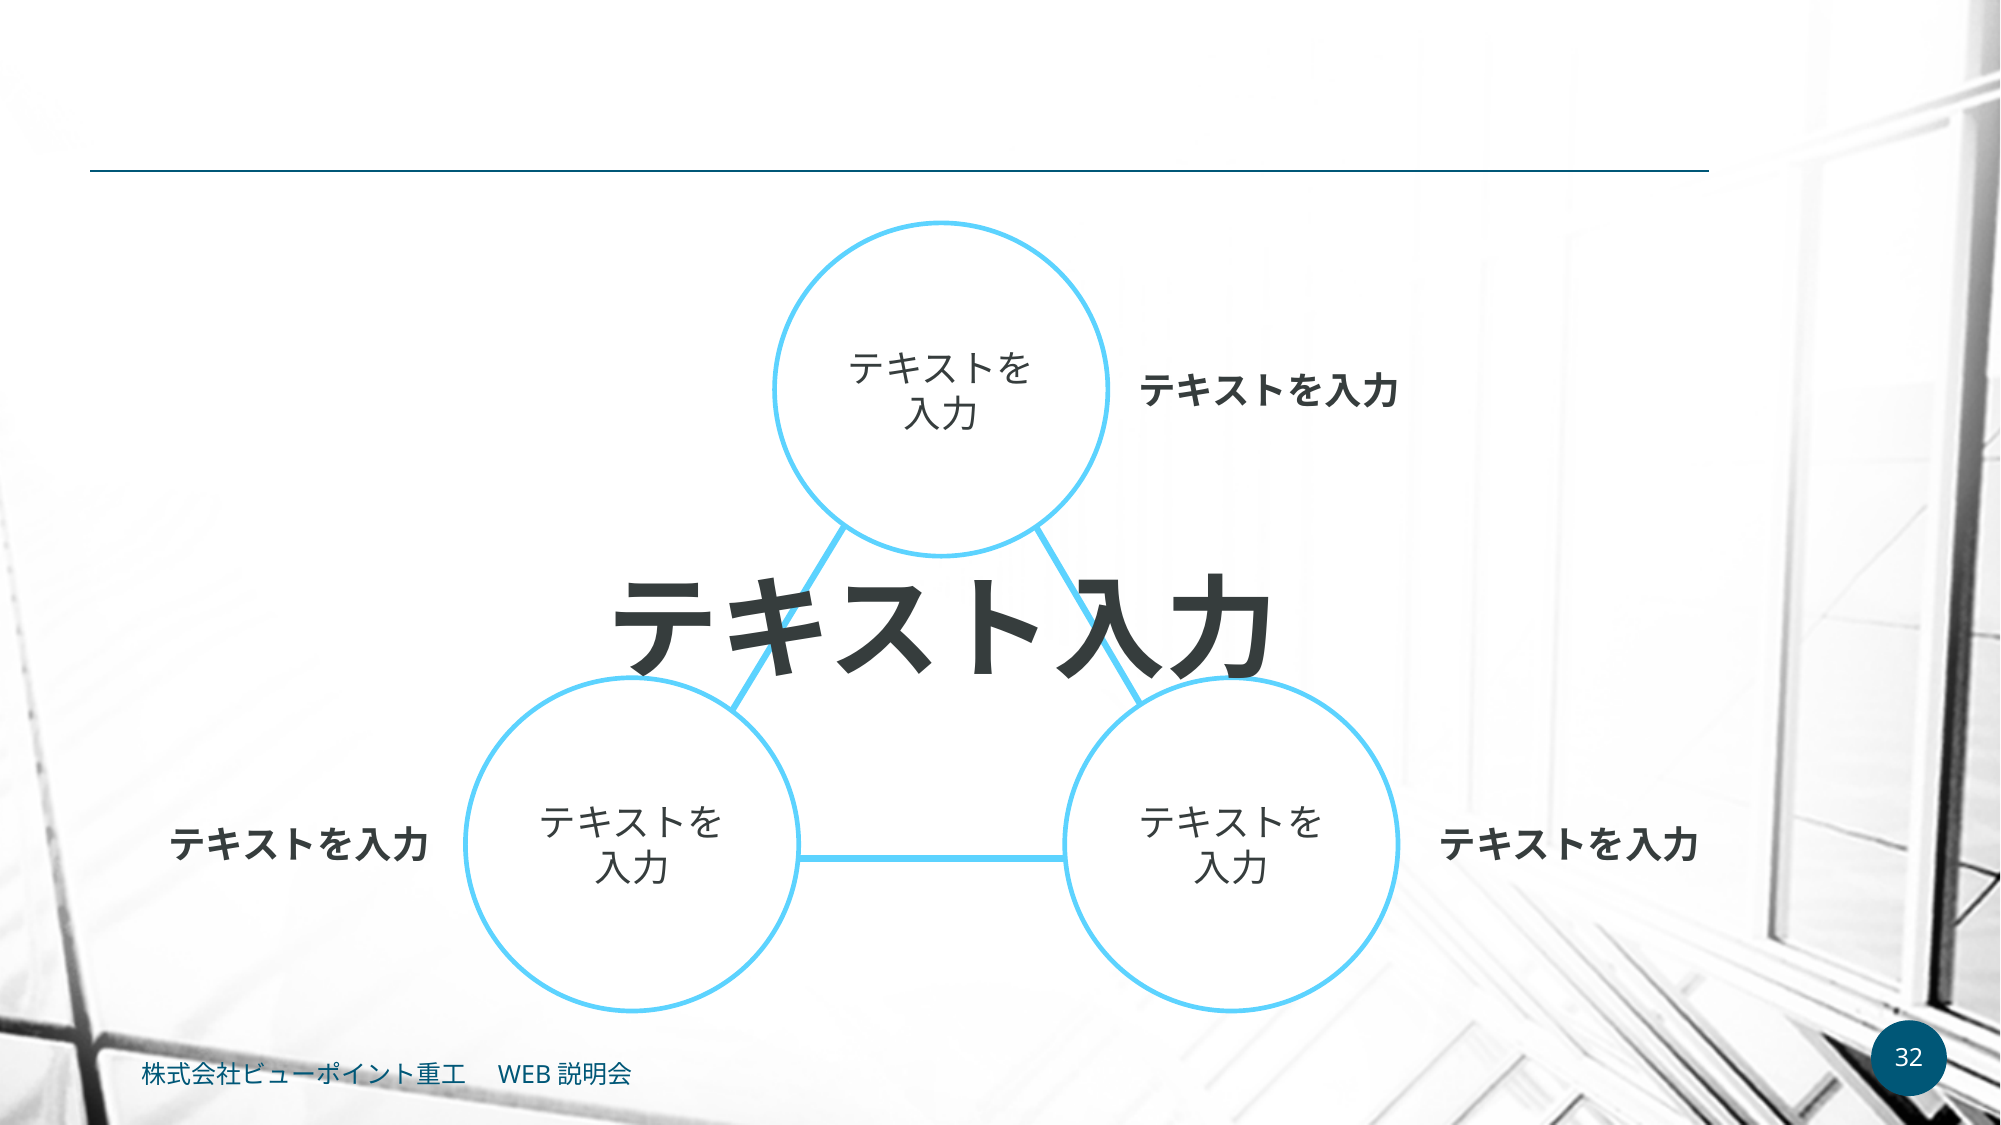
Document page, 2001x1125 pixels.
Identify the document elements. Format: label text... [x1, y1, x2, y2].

text_box テキストを入力 [1123, 359, 1415, 419]
picture [0, 0, 2001, 1125]
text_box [941, 365, 1232, 858]
text_box テキスト入力 [1232, 549, 1294, 700]
text_box テキストを入力 [1424, 814, 1716, 874]
text_box テキストを入力 [153, 814, 445, 874]
text_box テキストを 入力 [1064, 688, 1400, 1013]
text_box テキストを 入力 [775, 221, 1108, 366]
text_box テキスト入力 [591, 549, 641, 700]
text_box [641, 366, 941, 858]
text_box テキストを 入力 [464, 681, 799, 1013]
